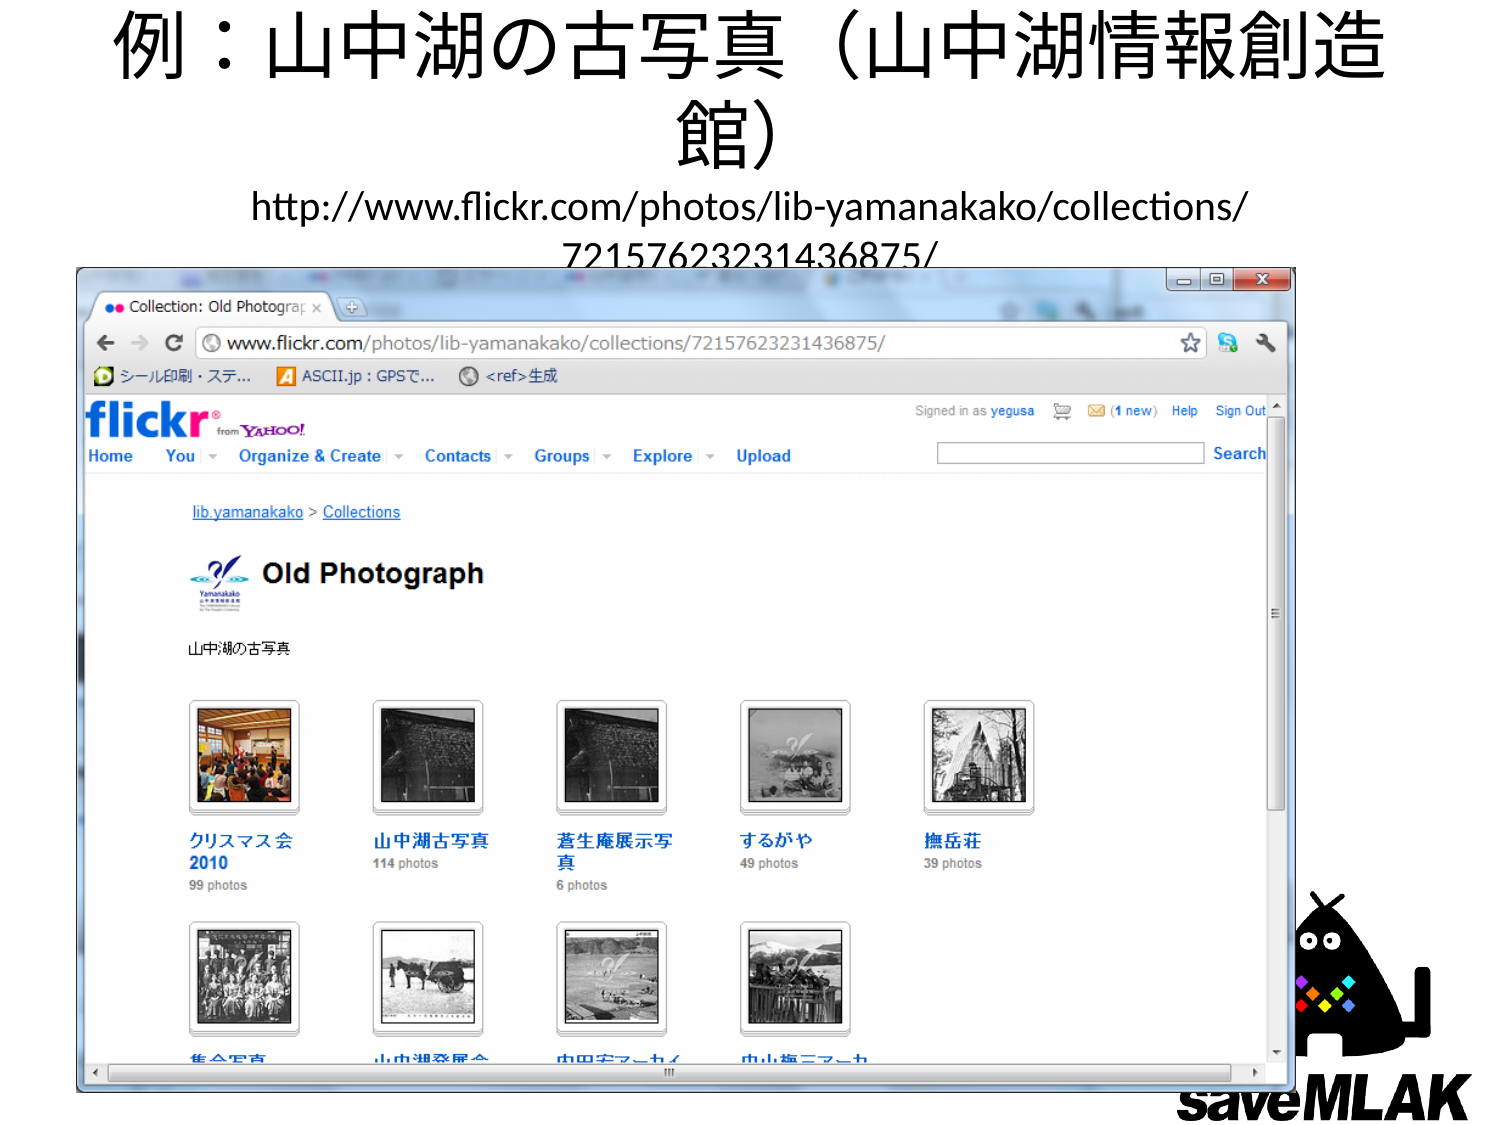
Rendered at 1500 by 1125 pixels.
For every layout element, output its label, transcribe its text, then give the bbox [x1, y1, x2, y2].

title 例：山中湖の古写真（山中湖情報創造館） http://www.flickr.com/photos/lib-yamanakako/collections/72157623231436875/ [75, 45, 1425, 233]
picture [76, 267, 1472, 1121]
